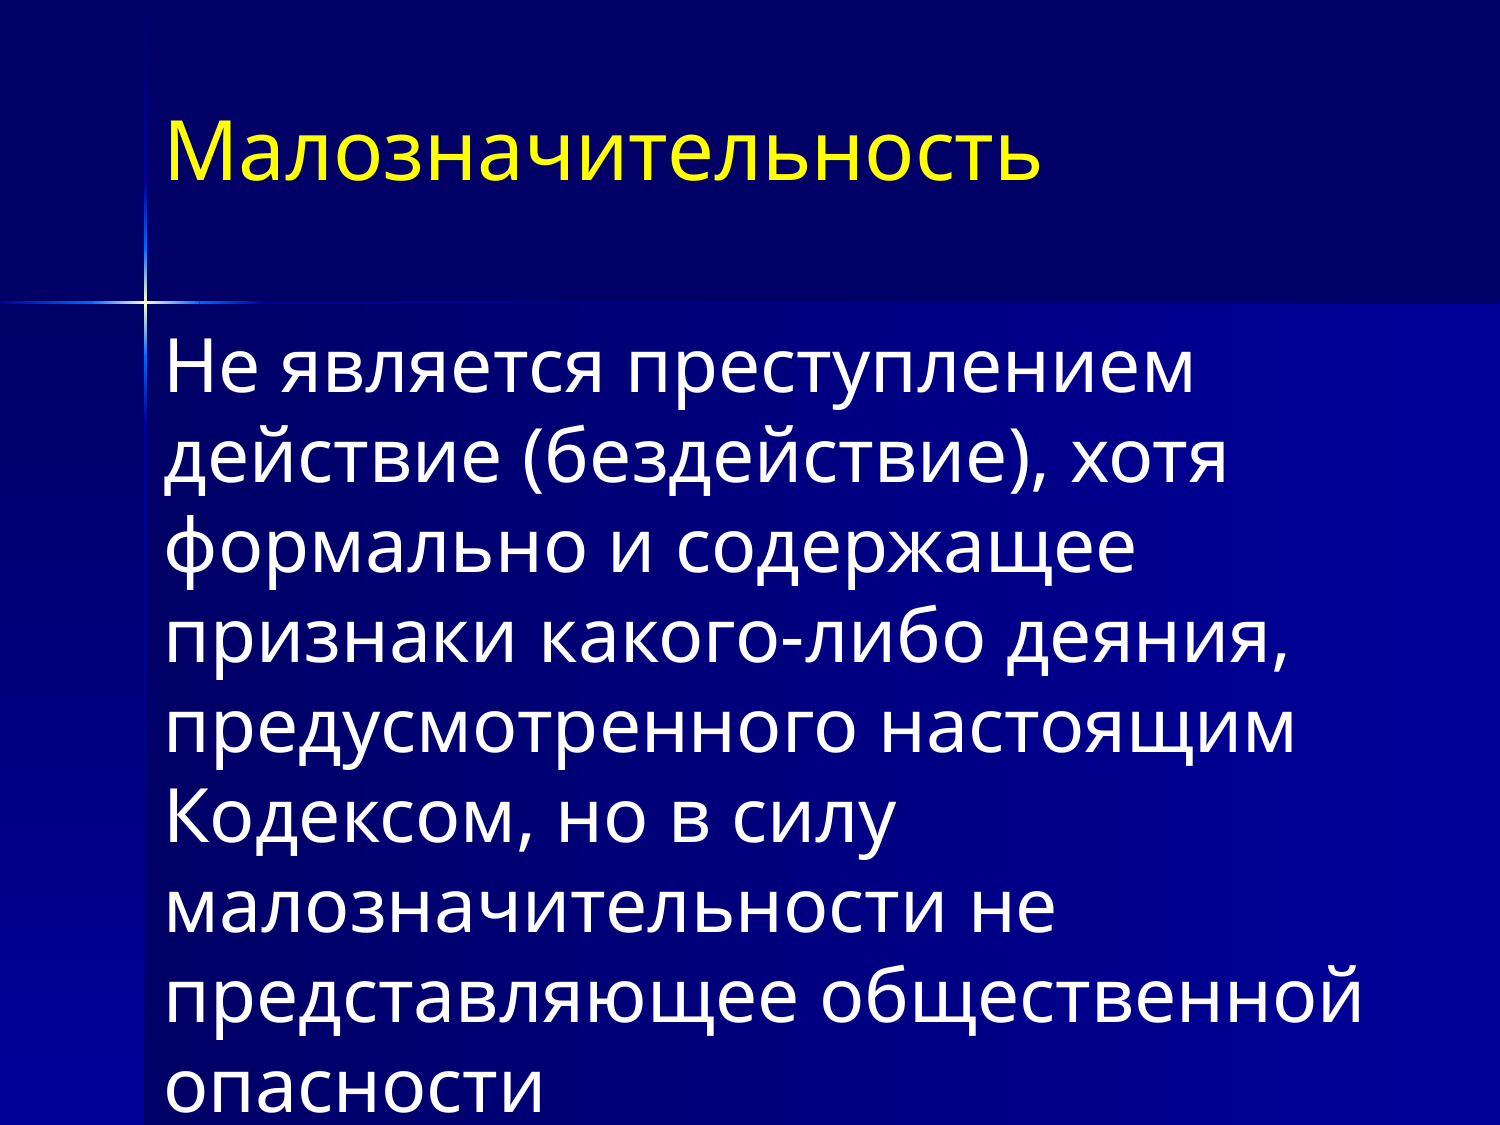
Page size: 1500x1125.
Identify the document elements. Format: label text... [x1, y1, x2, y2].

list Малозначительность Не является преступлением действие (бездействие), хотя формально и содержащее признаки какого-либо деяния, предусмотренного настоящим Кодексом, но в силу малозначительности не представляющее общественной опасности [148, 90, 1500, 1125]
